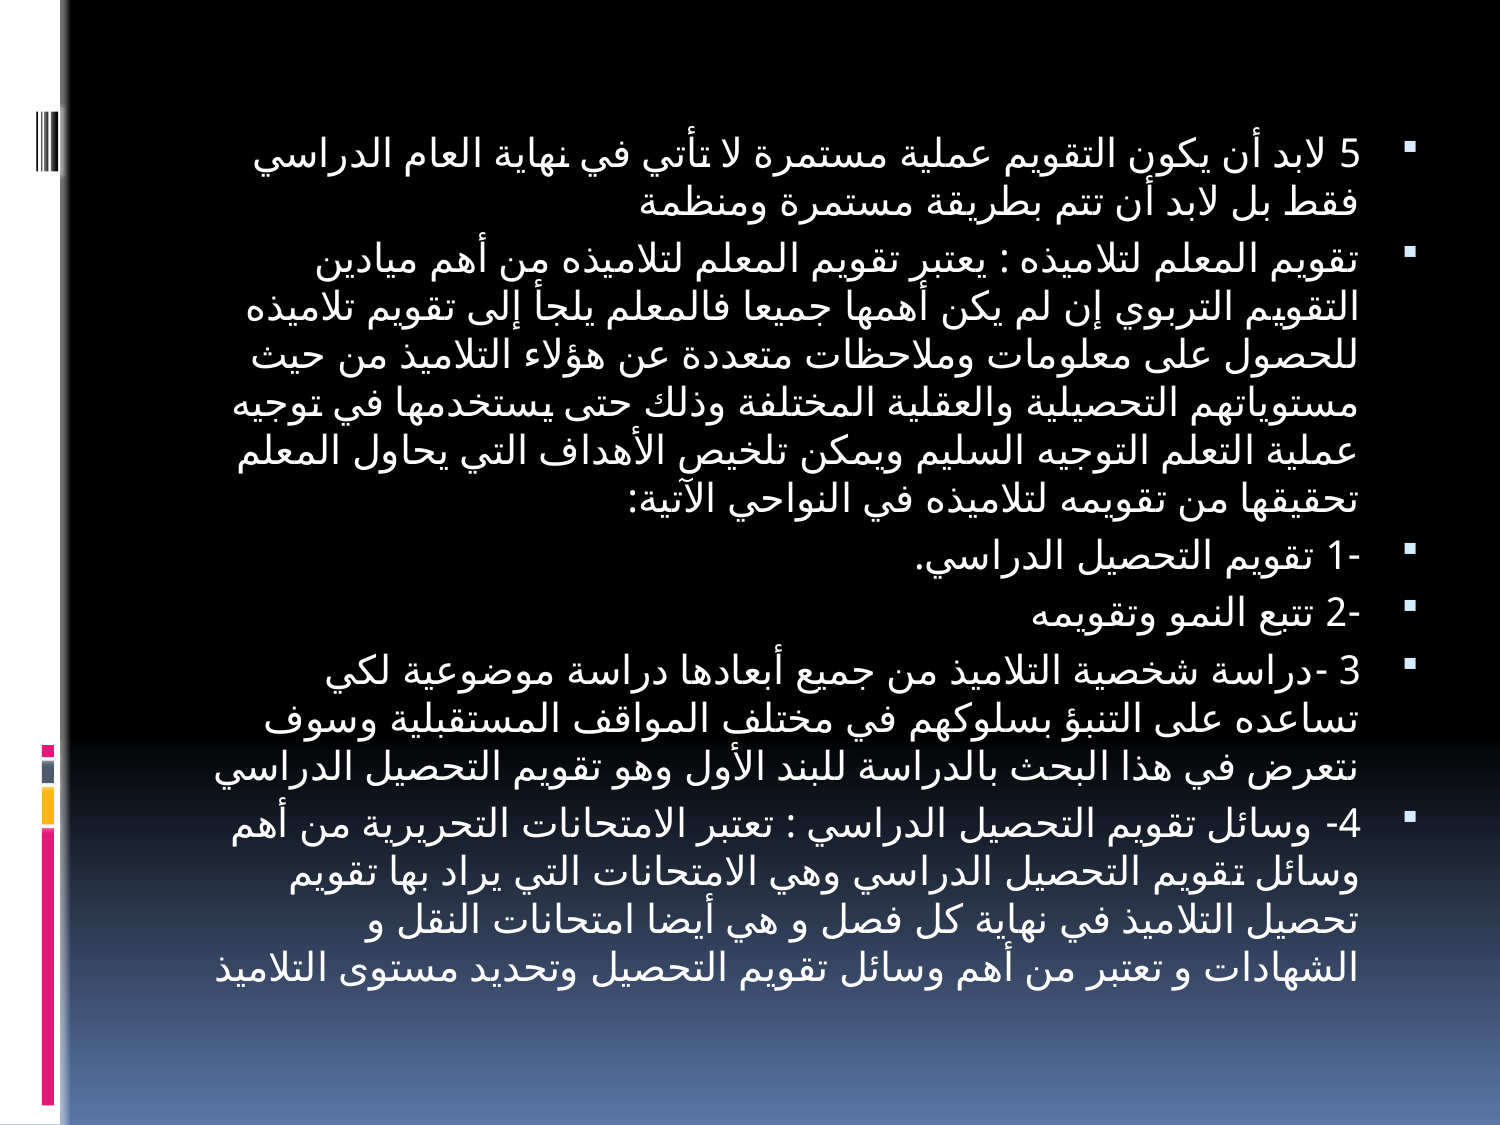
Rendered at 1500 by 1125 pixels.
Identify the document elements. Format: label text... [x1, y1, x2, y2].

list 5 لابد أن يكون التقويم عملية مستمرة لا تأتي في نهاية العام الدراسي فقط بل لابد أن تتم بطريقة مستمرة ومنظمة تقويم المعلم لتلاميذه : يعتبر تقويم المعلم لتلاميذه من أهم ميادين التقويم التربوي إن لم يكن أهمها جميعا فالمعلم يلجأ إلى تقويم تلاميذه للحصول على معلومات وملاحظات متعددة عن هؤلاء التلاميذ من حيث مستوياتهم التحصيلية والعقلية المختلفة وذلك حتى يستخدمها في توجيه عملية التعلم التوجيه السليم ويمكن تلخيص الأهداف التي يحاول المعلم تحقيقها من تقويمه لتلاميذه في النواحي الآتية: -1 تقويم التحصيل الدراسي. -2 تتبع النمو وتقويمه 3 -دراسة شخصية التلاميذ من جميع أبعادها دراسة موضوعية لكي تساعده على التنبؤ بسلوكهم في مختلف المواقف المستقبلية وسوف نتعرض في هذا البحث بالدراسة للبند الأول وهو تقويم التحصيل الدراسي 4- وسائل تقويم التحصيل الدراسي : تعتبر الامتحانات التحريرية من أهم وسائل تقويم التحصيل الدراسي وهي الامتحانات التي يراد بها تقويم تحصيل التلاميذ في نهاية كل فصل و هي أيضا امتحانات النقل و الشهادات و تعتبر من أهم وسائل تقويم التحصيل وتحديد مستوى التلاميذ [187, 120, 1438, 1088]
